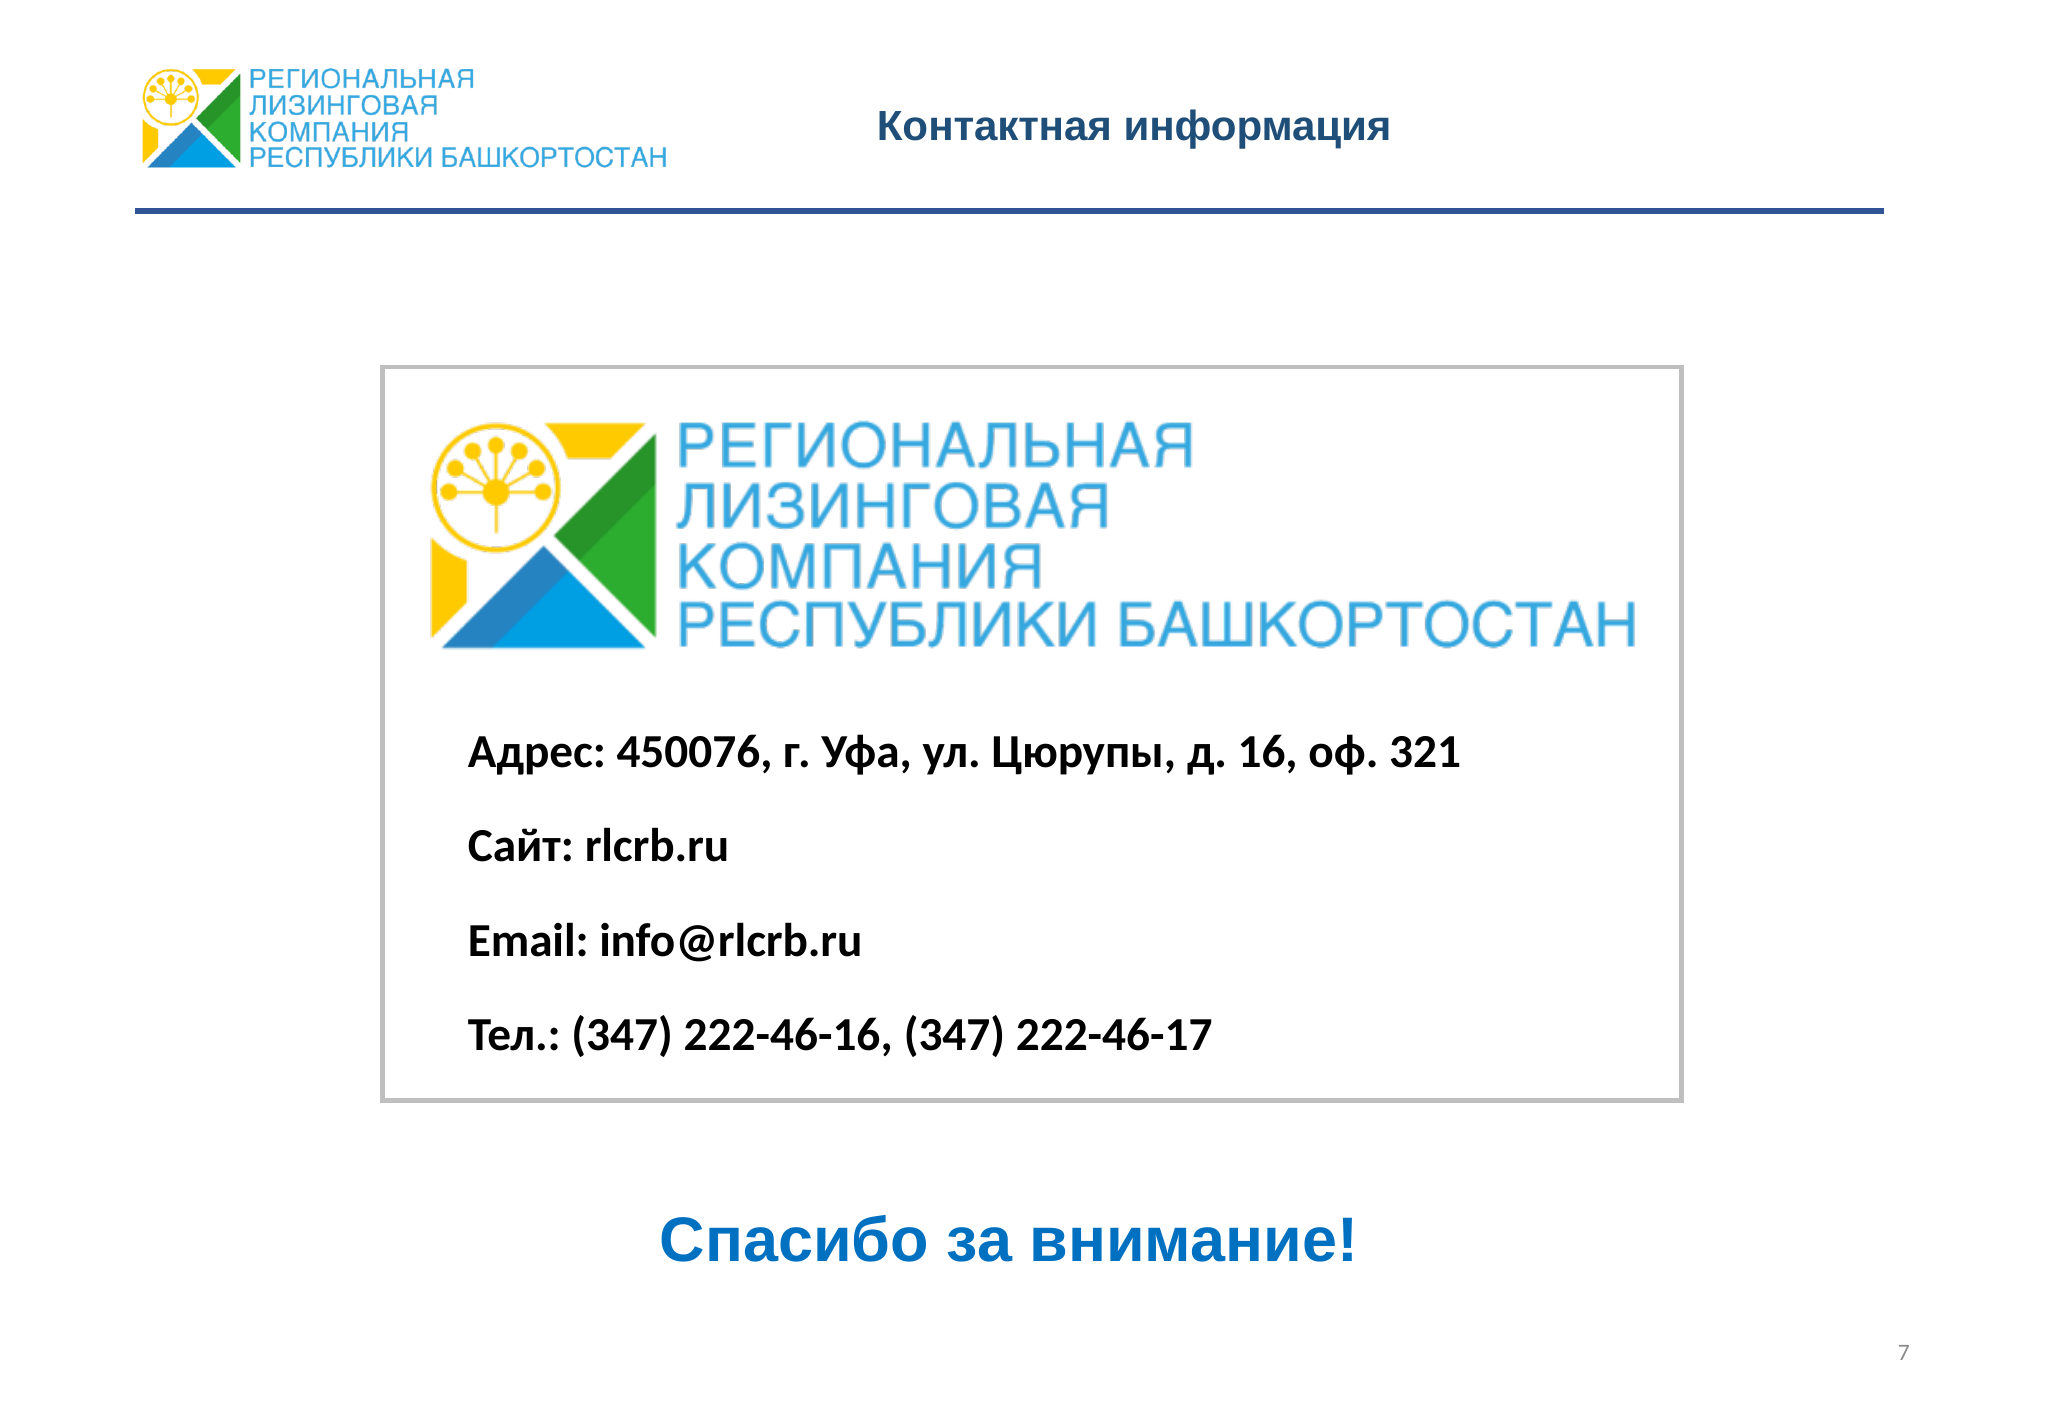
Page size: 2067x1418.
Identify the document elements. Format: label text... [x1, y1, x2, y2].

text_box Контактная информация [668, 91, 1601, 157]
picture [139, 64, 668, 168]
text_box [381, 366, 1683, 1101]
picture [424, 413, 1640, 650]
slide_number 7 [1459, 1313, 1925, 1390]
text_box Email: info@rlcrb.ru [453, 901, 1332, 973]
text_box Спасибо за внимание! [193, 1125, 1826, 1356]
text_box Сайт: rlcrb.ru [453, 807, 1169, 879]
text_box Тел.: (347) 222-46-16, (347) 222-46-17 [453, 995, 1332, 1068]
text_box Адрес: 450076, г. Уфа, ул. Цюрупы, д. 16, оф. 321 [453, 712, 1662, 785]
